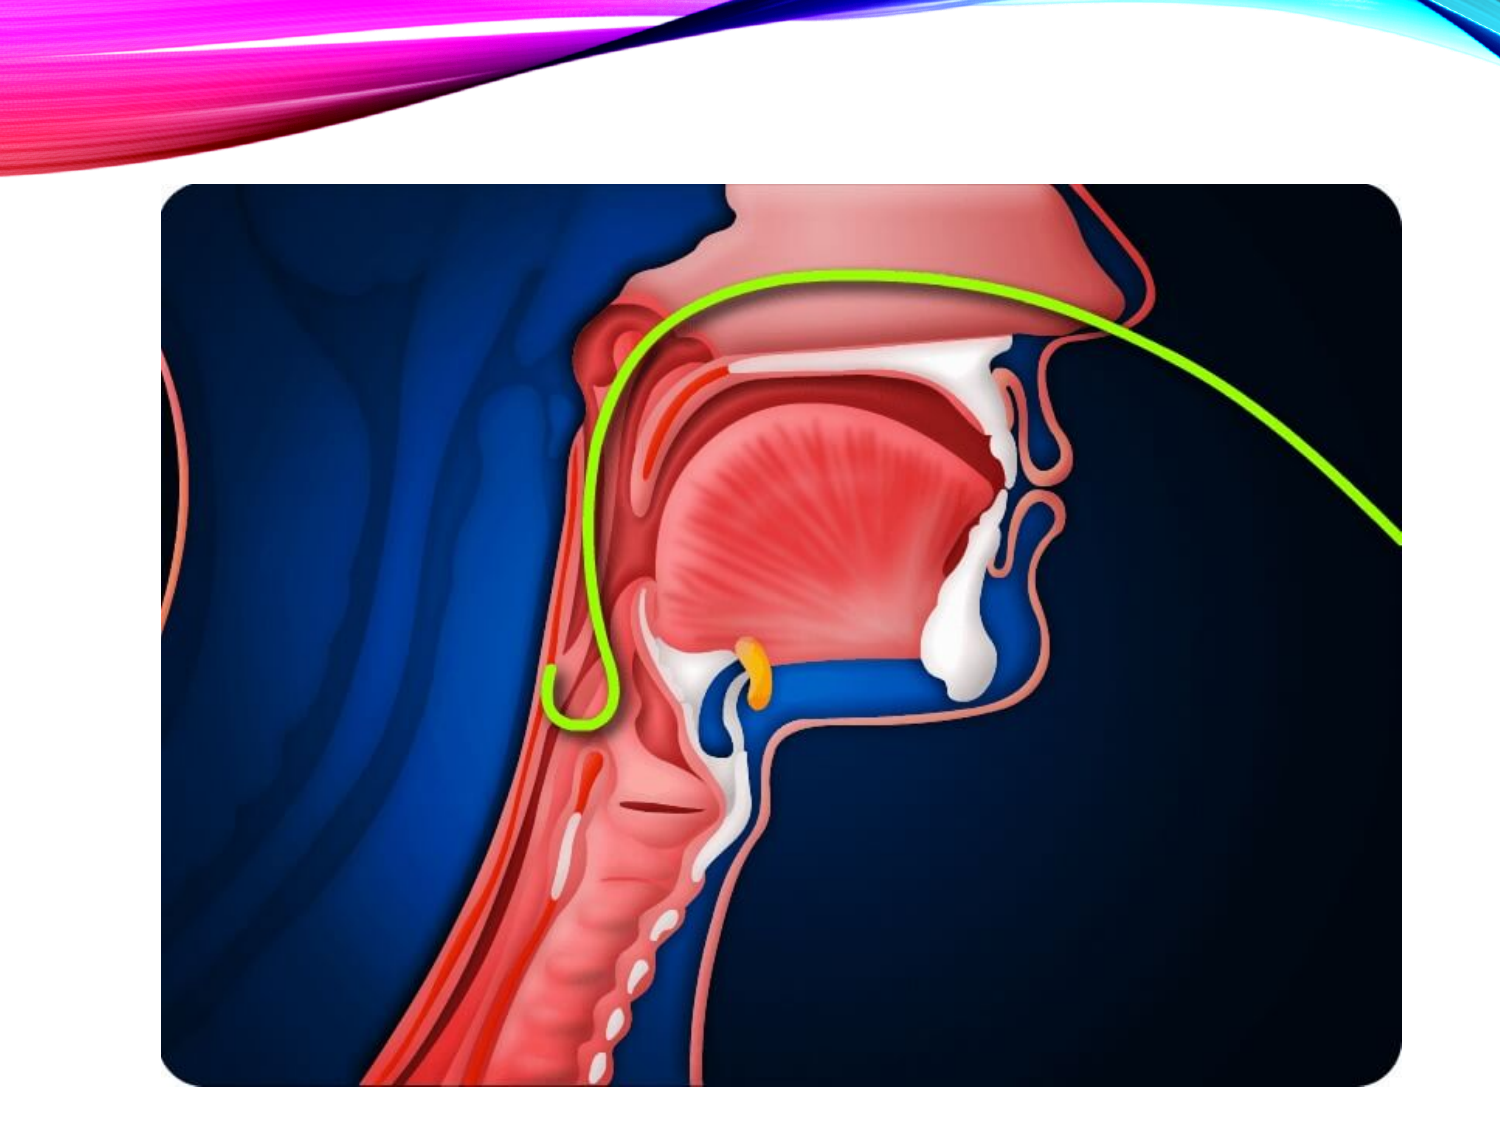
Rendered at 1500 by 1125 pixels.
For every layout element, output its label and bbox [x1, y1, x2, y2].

picture [0, 0, 1500, 178]
list [161, 184, 1402, 1087]
